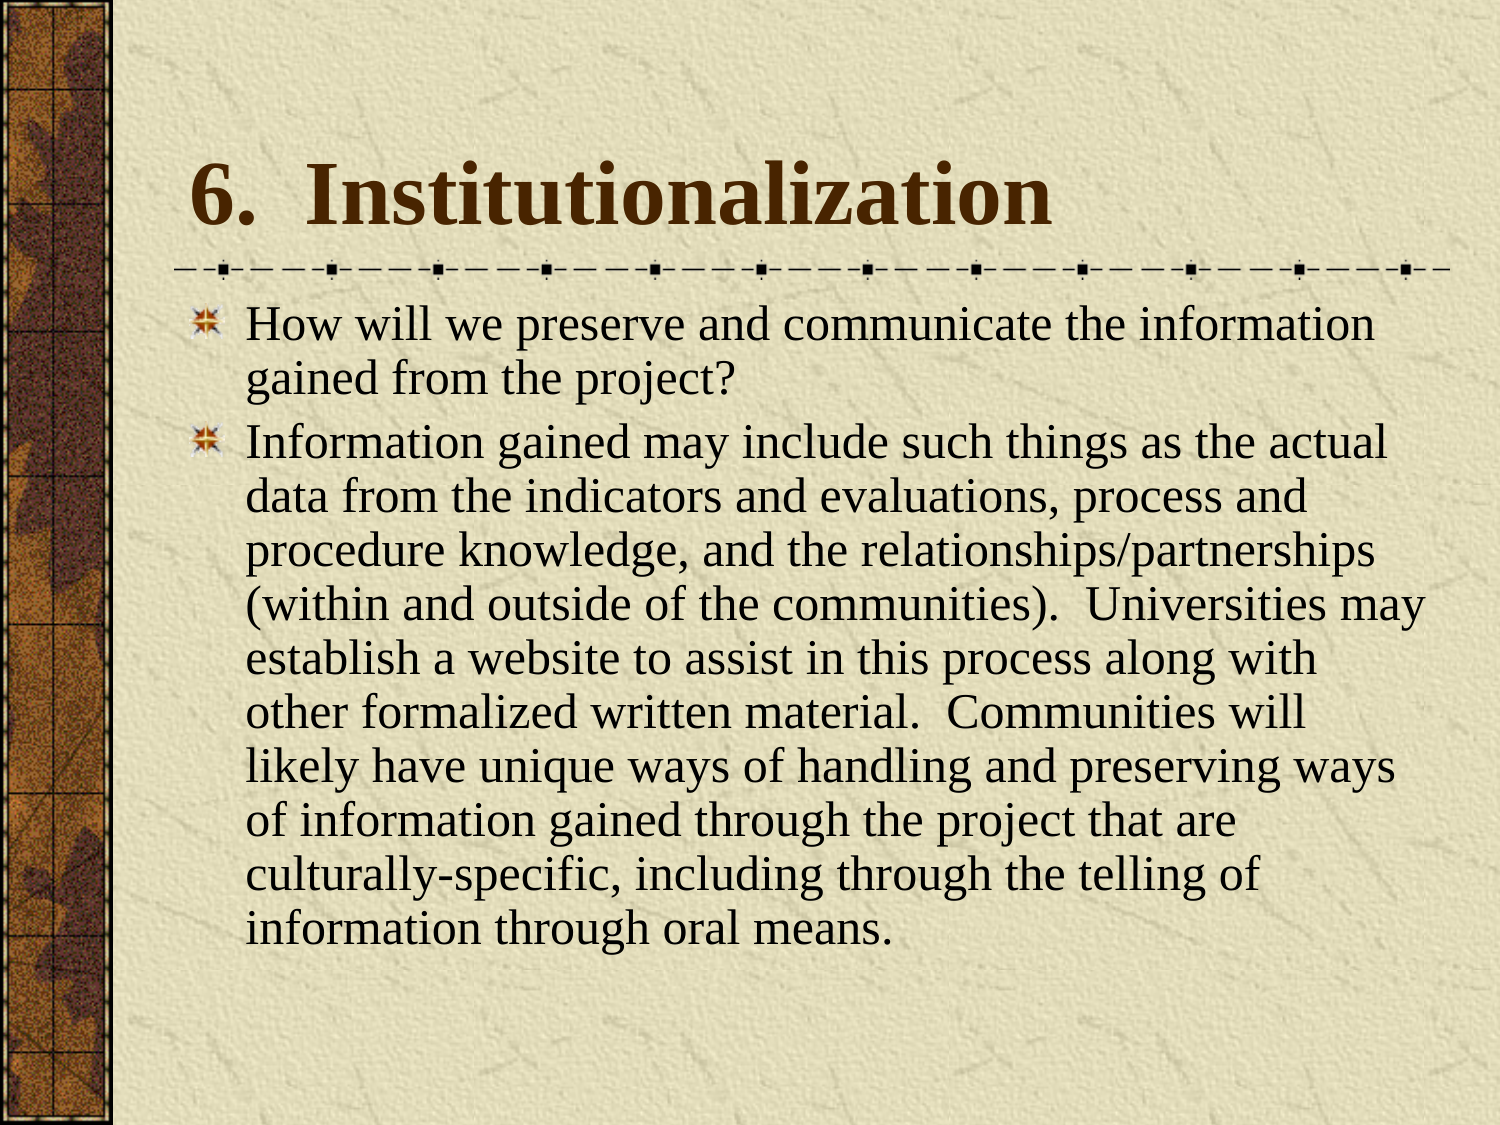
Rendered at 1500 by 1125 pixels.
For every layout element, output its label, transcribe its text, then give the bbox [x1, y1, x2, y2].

title 6. Institutionalization [174, 62, 1451, 251]
list How will we preserve and communicate the information gained from the project? Information gained may include such things as the actual data from the indicators and evaluations, process and procedure knowledge, and the relationships/partnerships (within and outside of the communities). Universities may establish a website to assist in this process along with other formalized written material. Communities will likely have unique ways of handling and preserving ways of information gained through the project that are culturally-specific, including through the telling of information through oral means. [173, 289, 1449, 965]
picture [0, 0, 1500, 1125]
